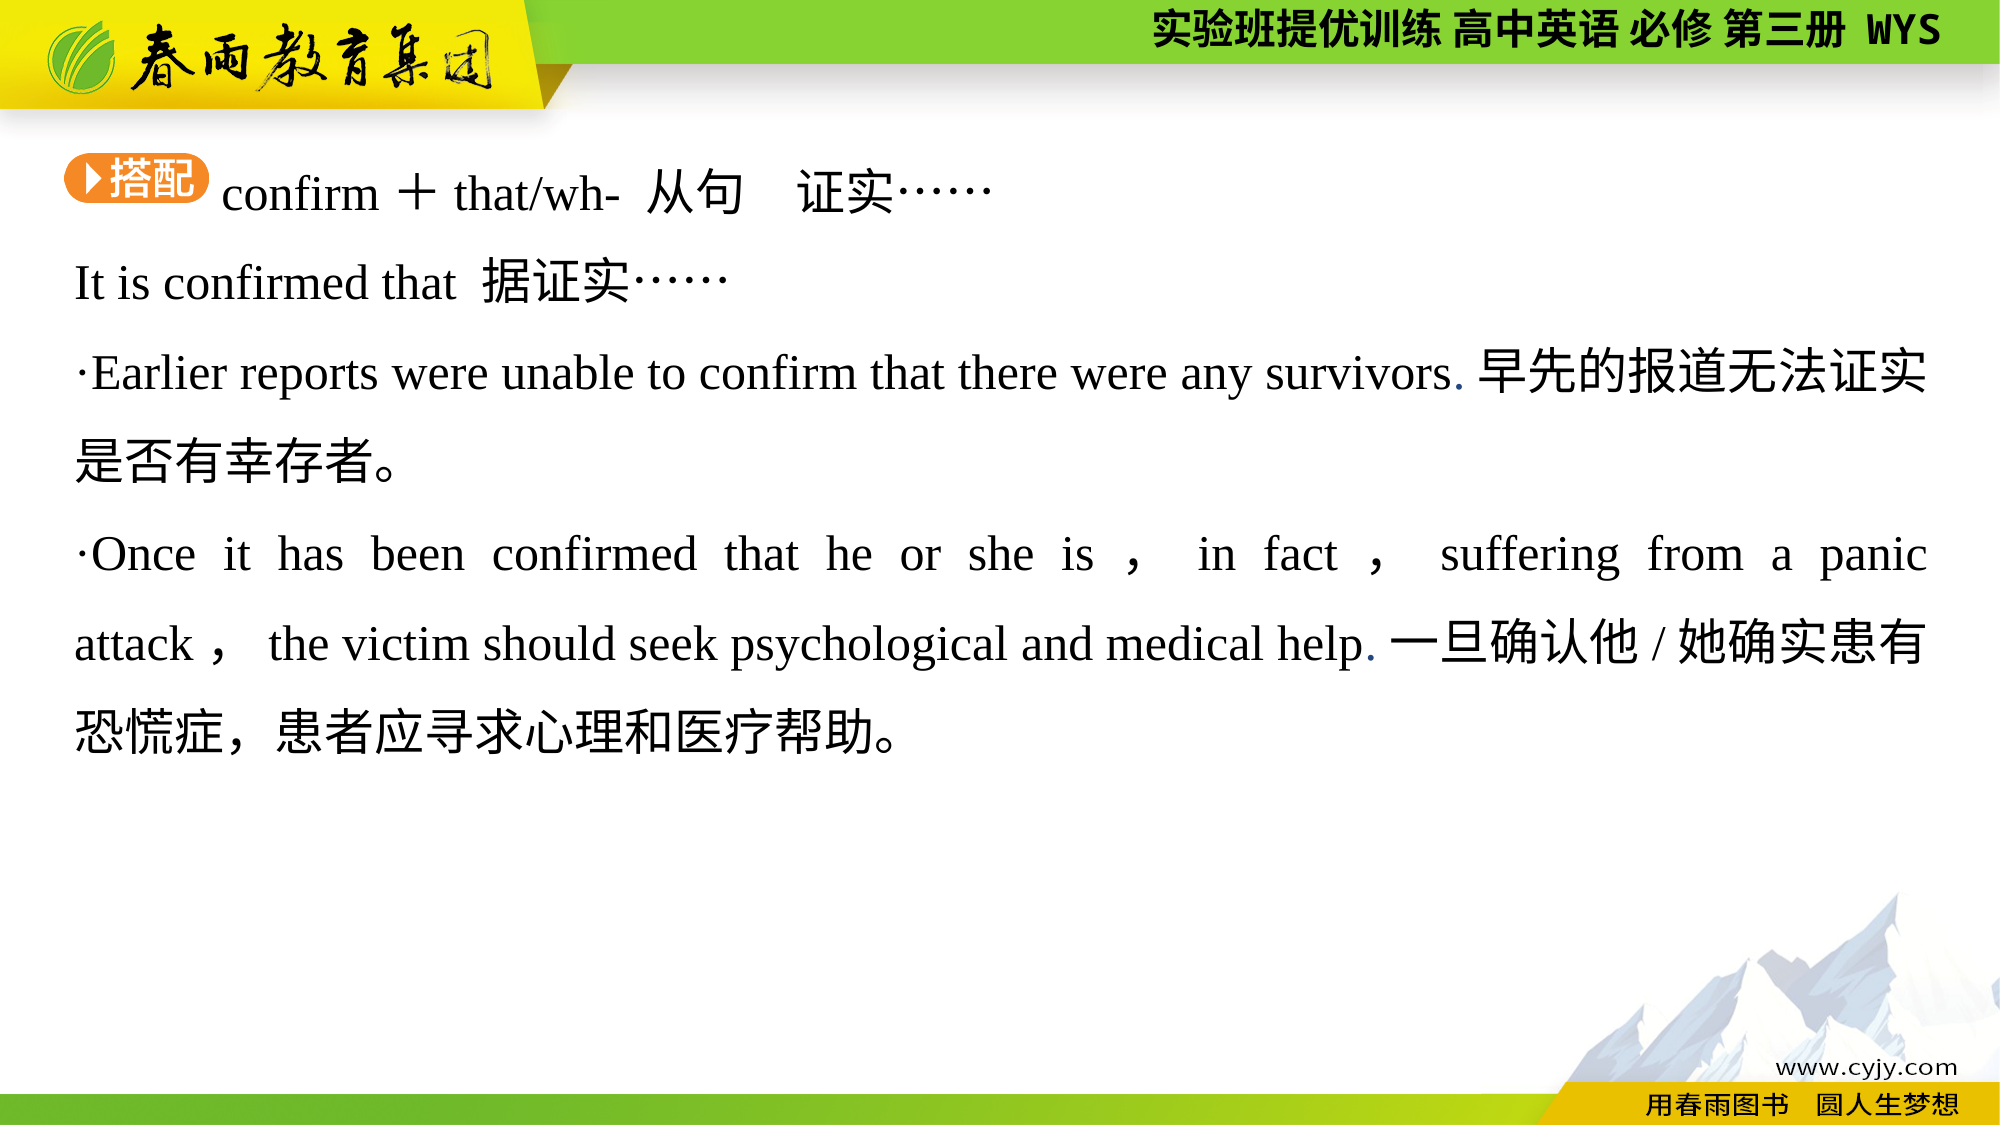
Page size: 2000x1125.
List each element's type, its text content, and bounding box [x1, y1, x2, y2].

list confirm＋that/wh- 从句 证实…… It is confirmed that 据证实…… ·Earlier reports were unable to confirm that there were any survivors.早先的报道无法证实是否有幸存者。 ·Once it has been confirmed that he or she is，in fact，suffering from a panic attack，the victim should seek psychological and medical help.一旦确认他/她确实患有恐慌症，患者应寻求心理和医疗帮助。 [59, 122, 1944, 774]
picture [0, 0, 2000, 1125]
